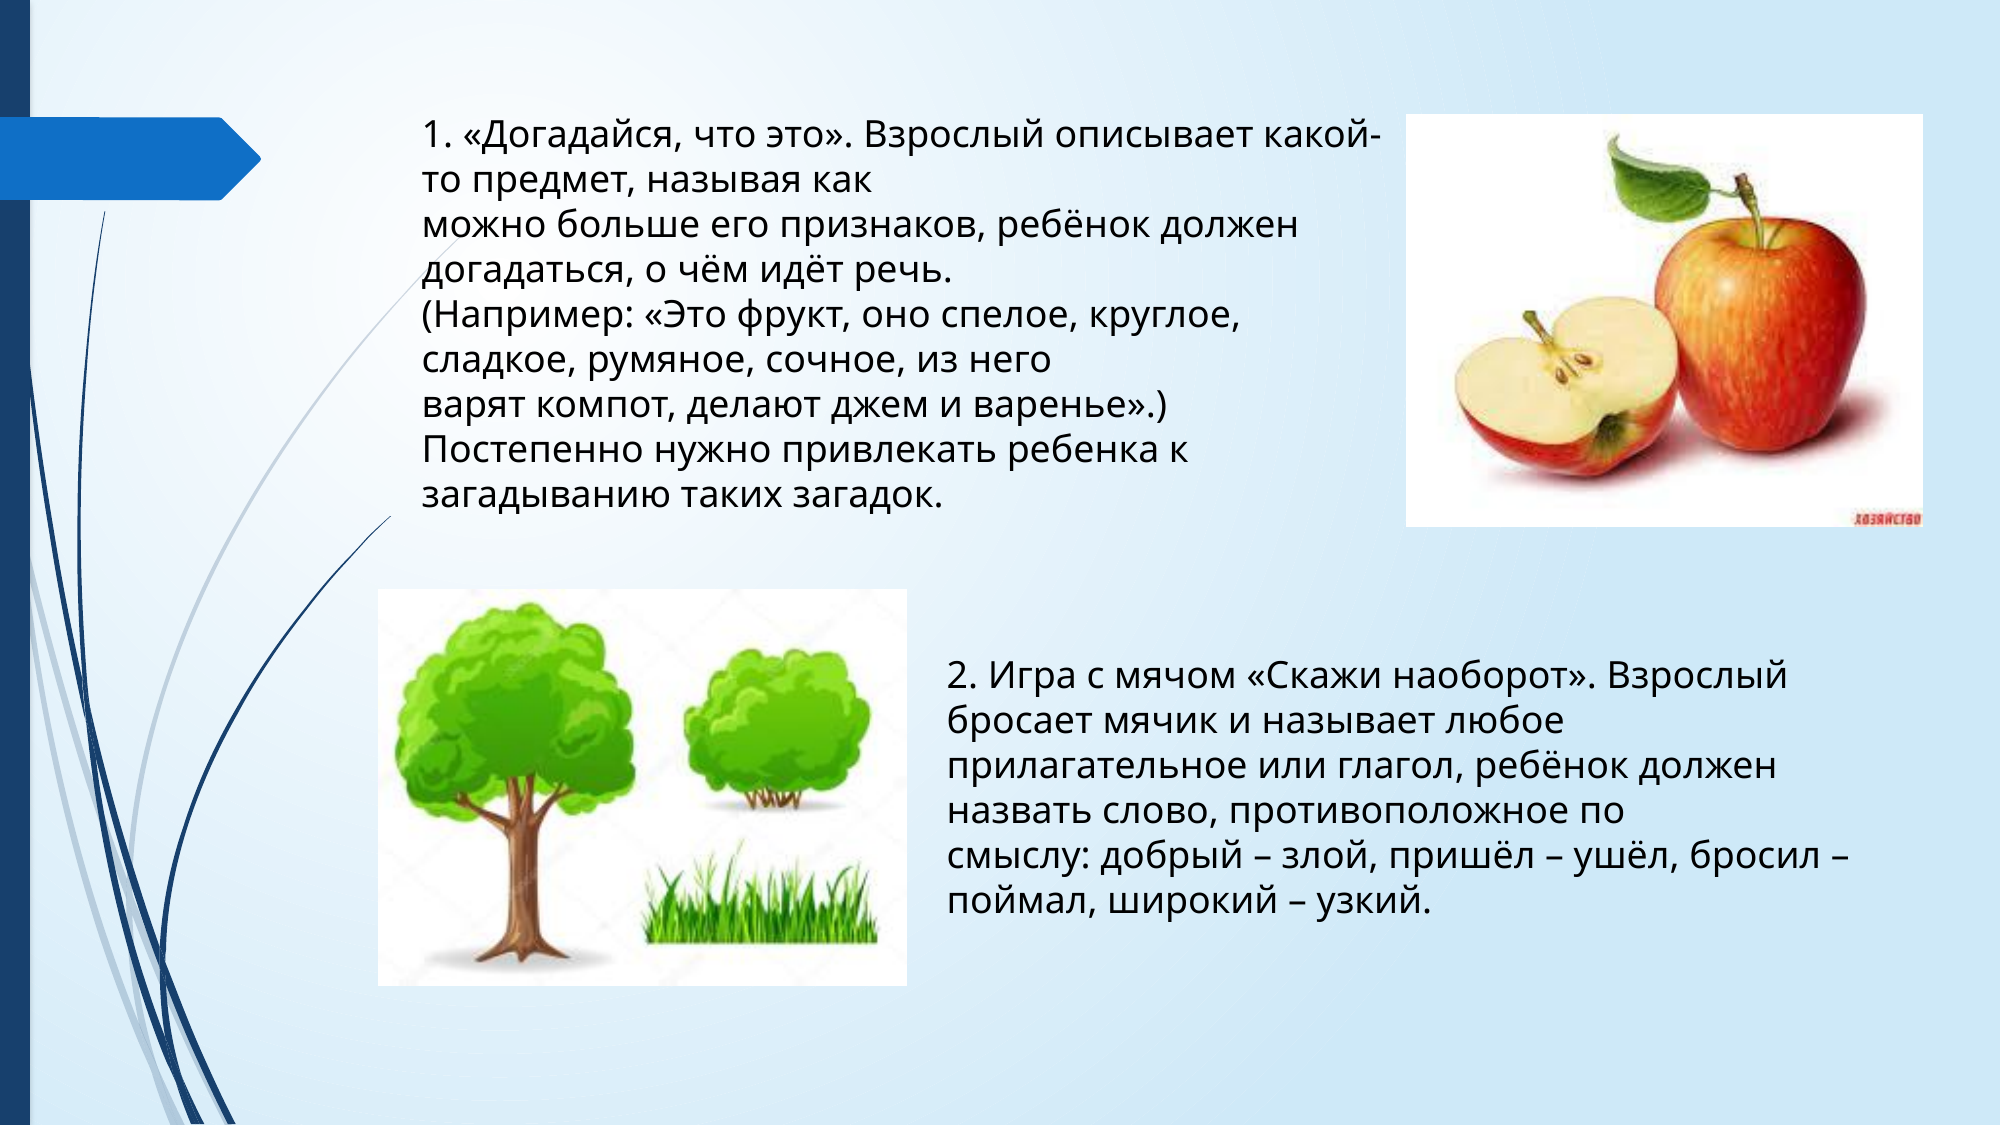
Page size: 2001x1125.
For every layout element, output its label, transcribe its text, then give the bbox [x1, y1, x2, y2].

picture [378, 589, 908, 986]
text_box 2. Игра с мячом «Скажи наоборот». Взрослый бросает мячик и называет любое прилагательное или глагол, ребёнок должен назвать слово, противоположное по смыслу: добрый – злой, пришёл – ушёл, бросил – поймал, широкий – узкий. [931, 643, 1932, 929]
text_box 1. «Догадайся, что это». Взрослый описывает какой-то предмет, называя как можно больше его признаков, ребёнок должен догадаться, о чём идёт речь. (Например: «Это фрукт, оно спелое, круглое, сладкое, румяное, сочное, из него варят компот, делают джем и варенье».) Постепенно нужно привлекать ребенка к загадыванию таких загадок. [406, 102, 1407, 523]
picture [1406, 113, 1923, 527]
